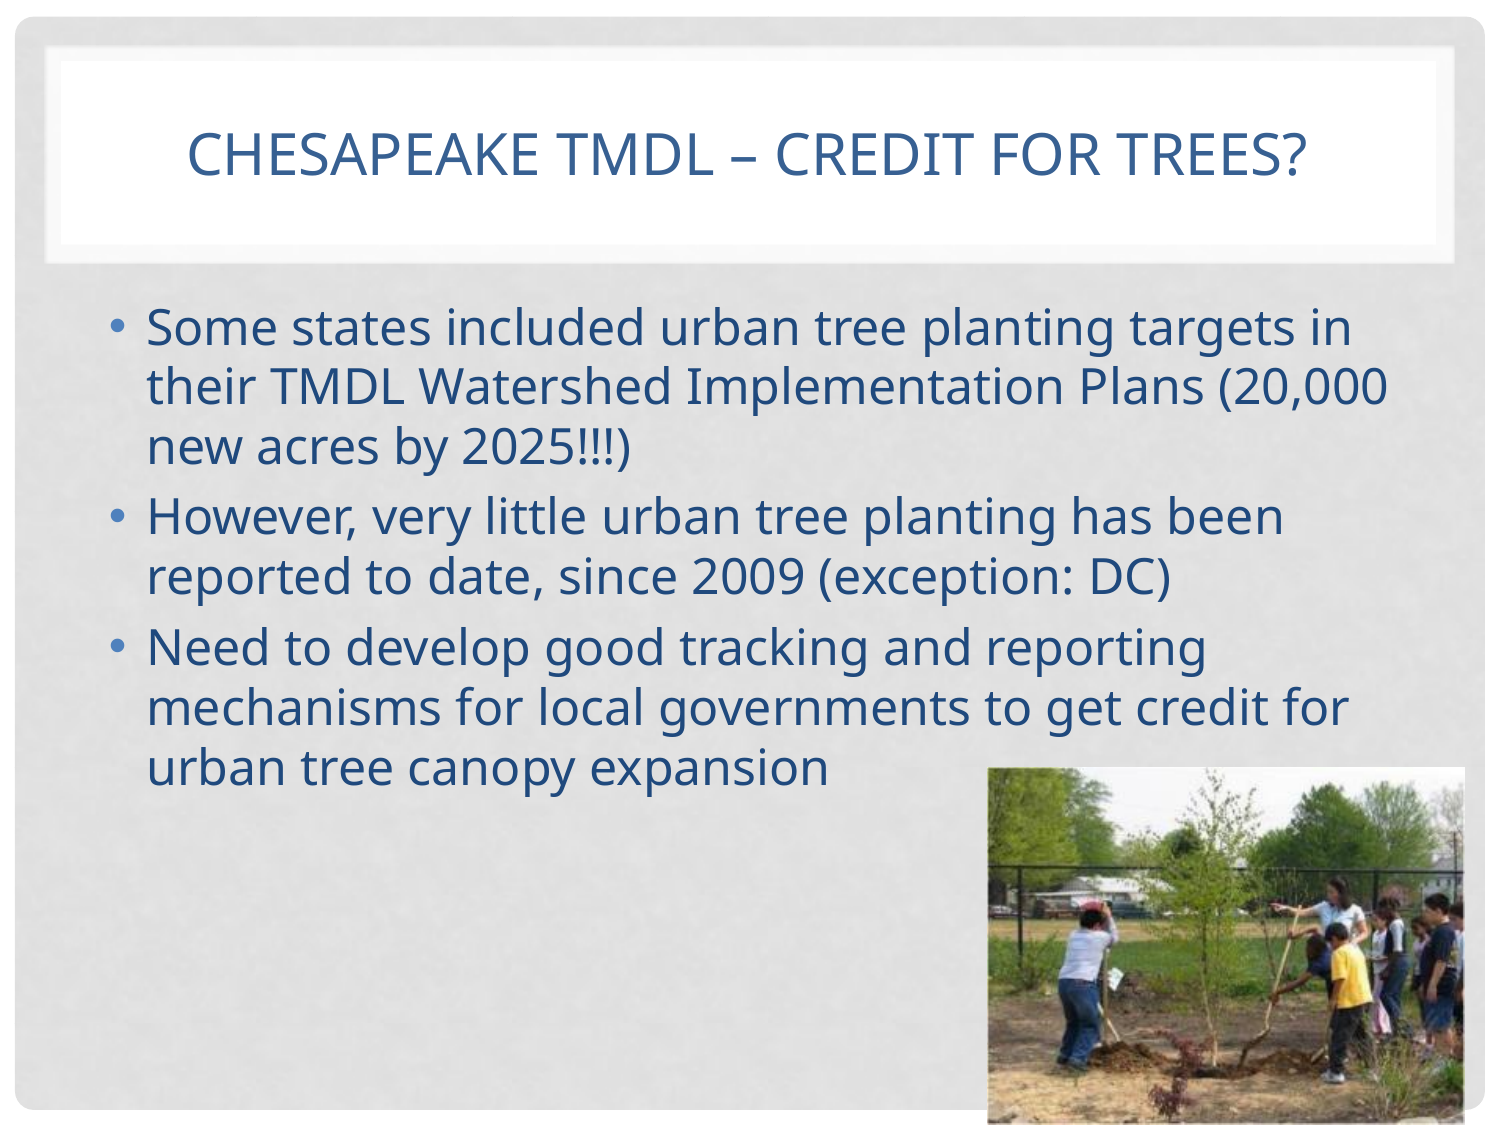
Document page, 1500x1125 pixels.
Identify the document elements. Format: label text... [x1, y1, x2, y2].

list Some states included urban tree planting targets in their TMDL Watershed Implementation Plans (20,000 new acres by 2025!!!) However, very little urban tree planting has been reported to date, since 2009 (exception: DC) Need to develop good tracking and reporting mechanisms for local governments to get credit for urban tree canopy expansion [75, 287, 1425, 1005]
title Chesapeake TMDL – Credit for Trees? [69, 66, 1425, 238]
picture [987, 766, 1465, 1125]
